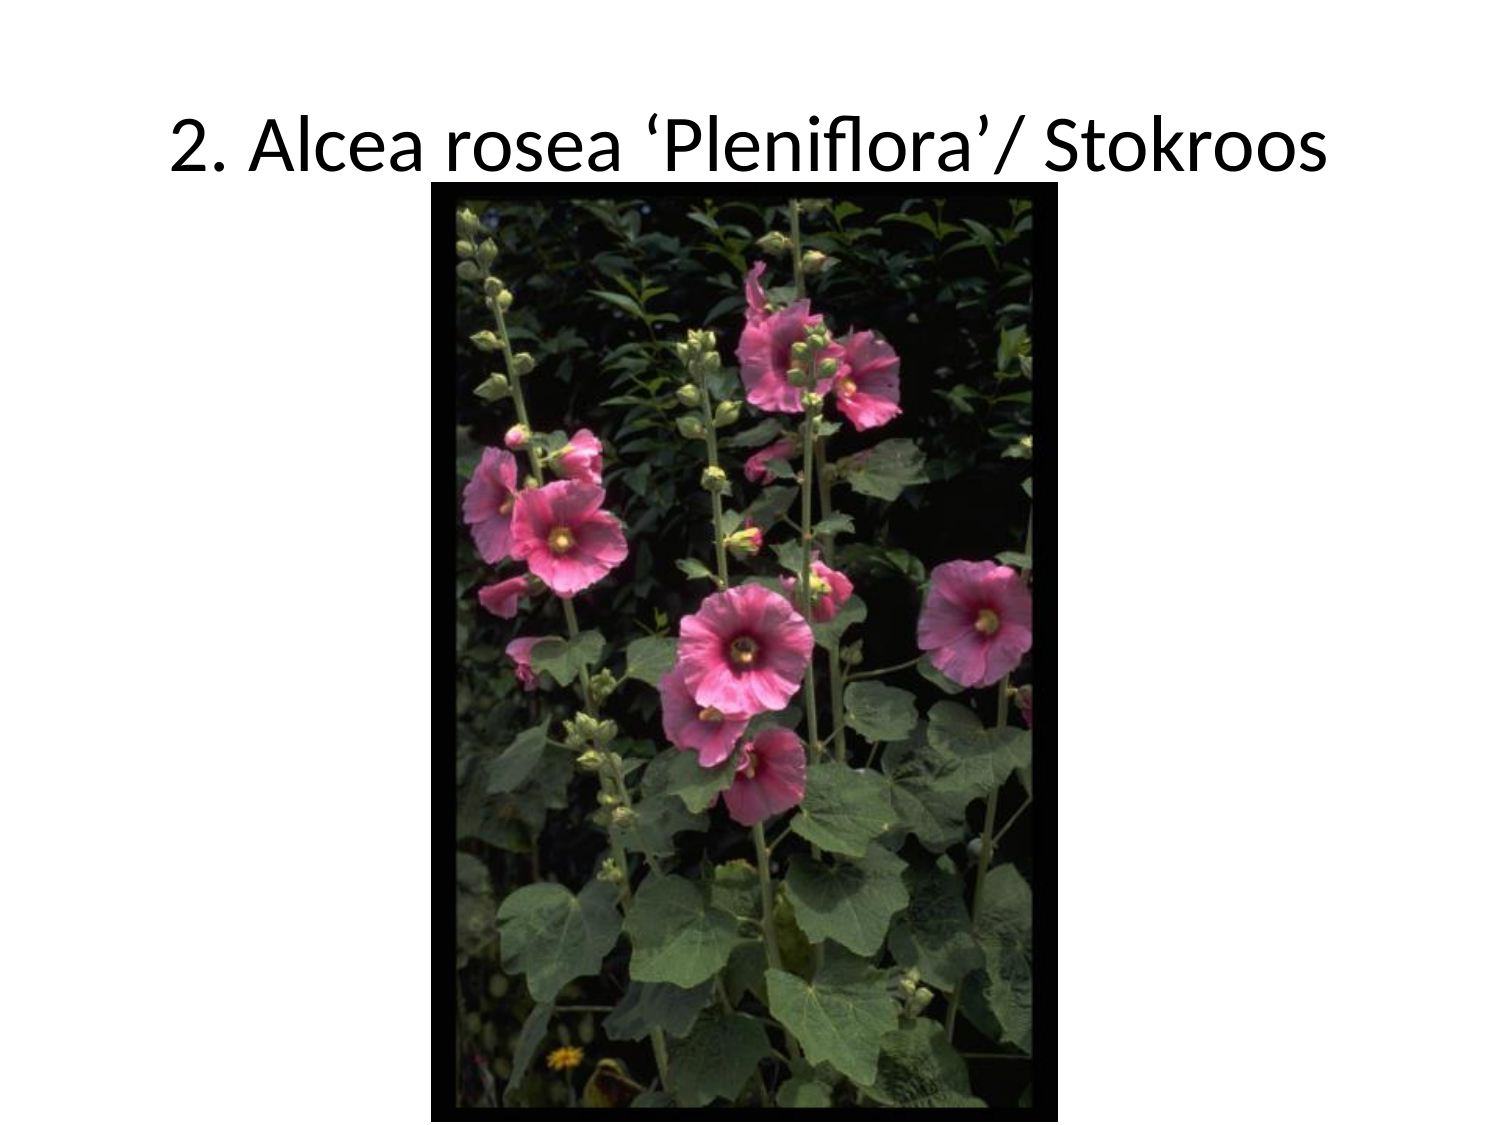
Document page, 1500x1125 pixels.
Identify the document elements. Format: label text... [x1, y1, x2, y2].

picture [430, 181, 1058, 1122]
title 2. Alcea rosea ‘Pleniflora’/ Stokroos [75, 45, 1425, 233]
